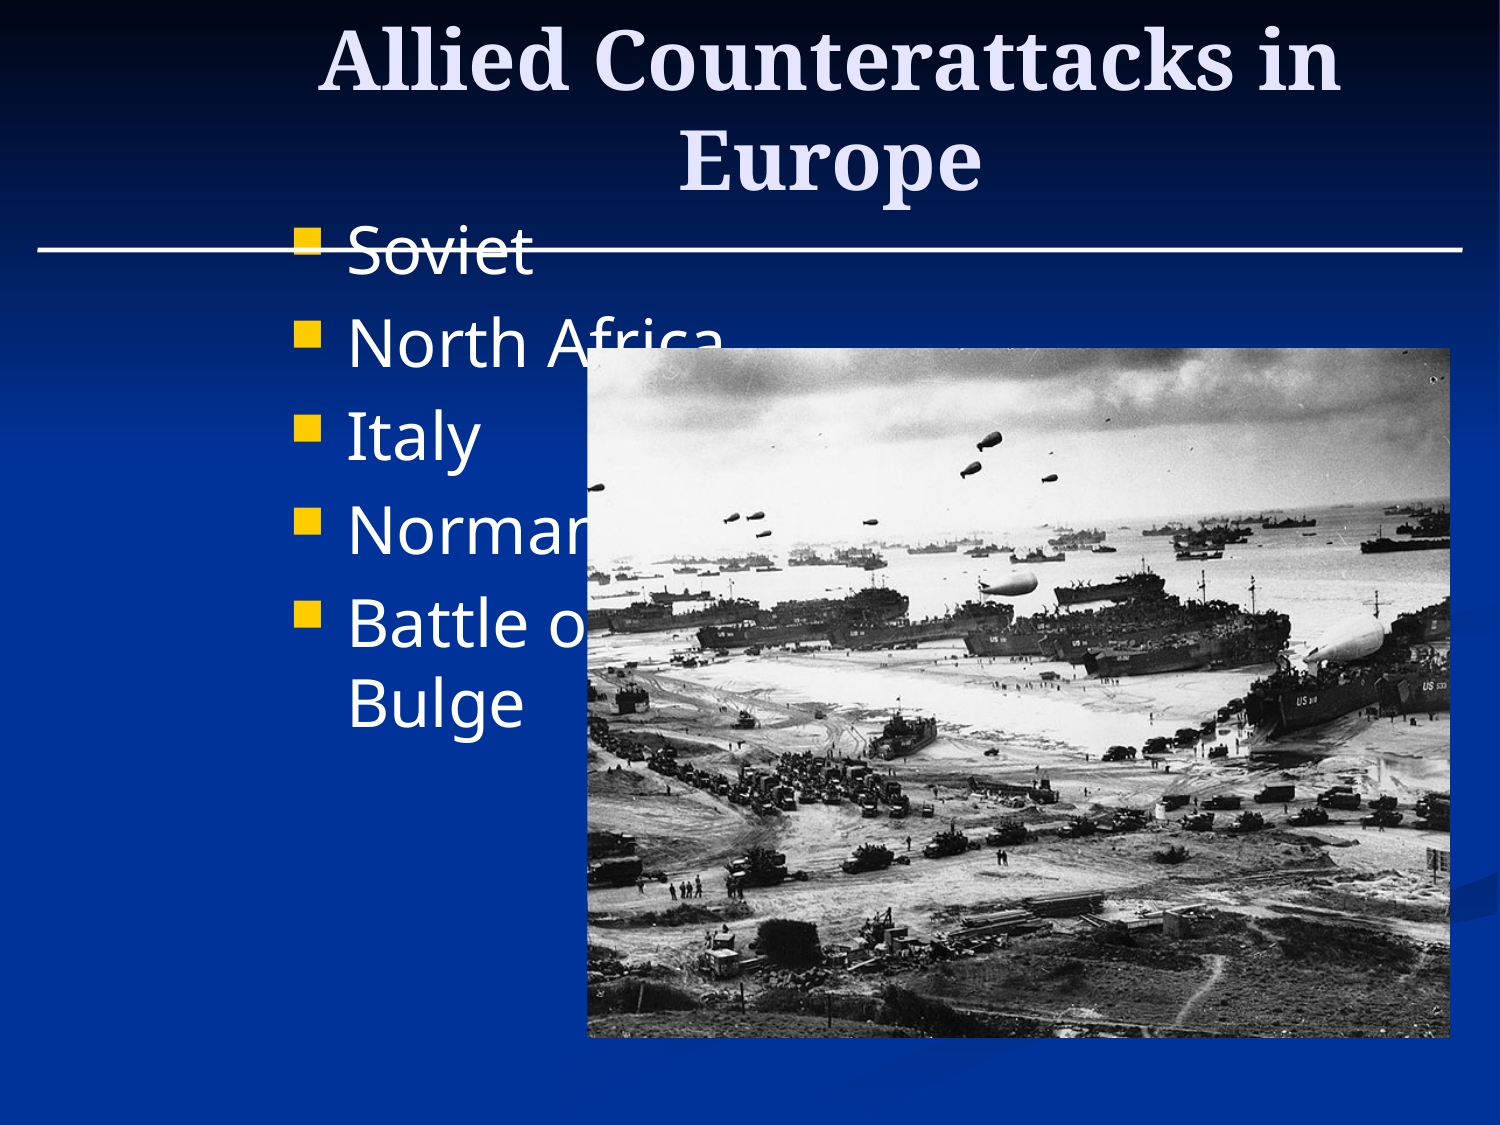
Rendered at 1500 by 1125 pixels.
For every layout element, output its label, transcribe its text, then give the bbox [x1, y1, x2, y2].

title Allied Counterattacks in Europe [274, 44, 1388, 170]
list Soviet North Africa Italy Normandy Battle of the Bulge [274, 199, 820, 1001]
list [587, 348, 1451, 1038]
